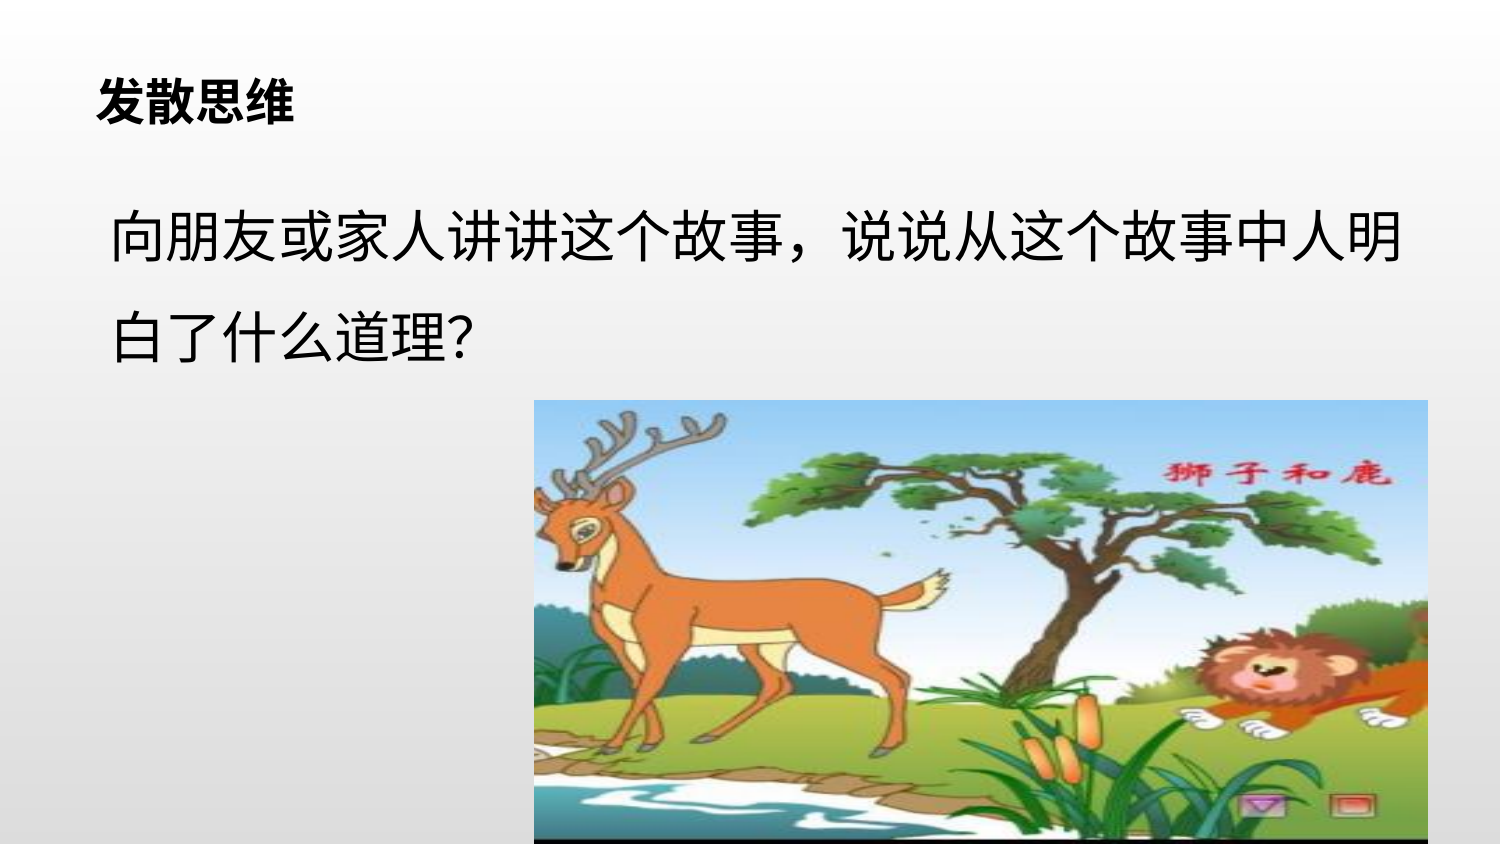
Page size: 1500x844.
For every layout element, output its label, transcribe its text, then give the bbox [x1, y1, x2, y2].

picture [533, 400, 1428, 844]
text_box 向朋友或家人讲讲这个故事，说说从这个故事中人明白了什么道理？ [98, 161, 1428, 376]
text_box 发散思维 [84, 71, 368, 134]
